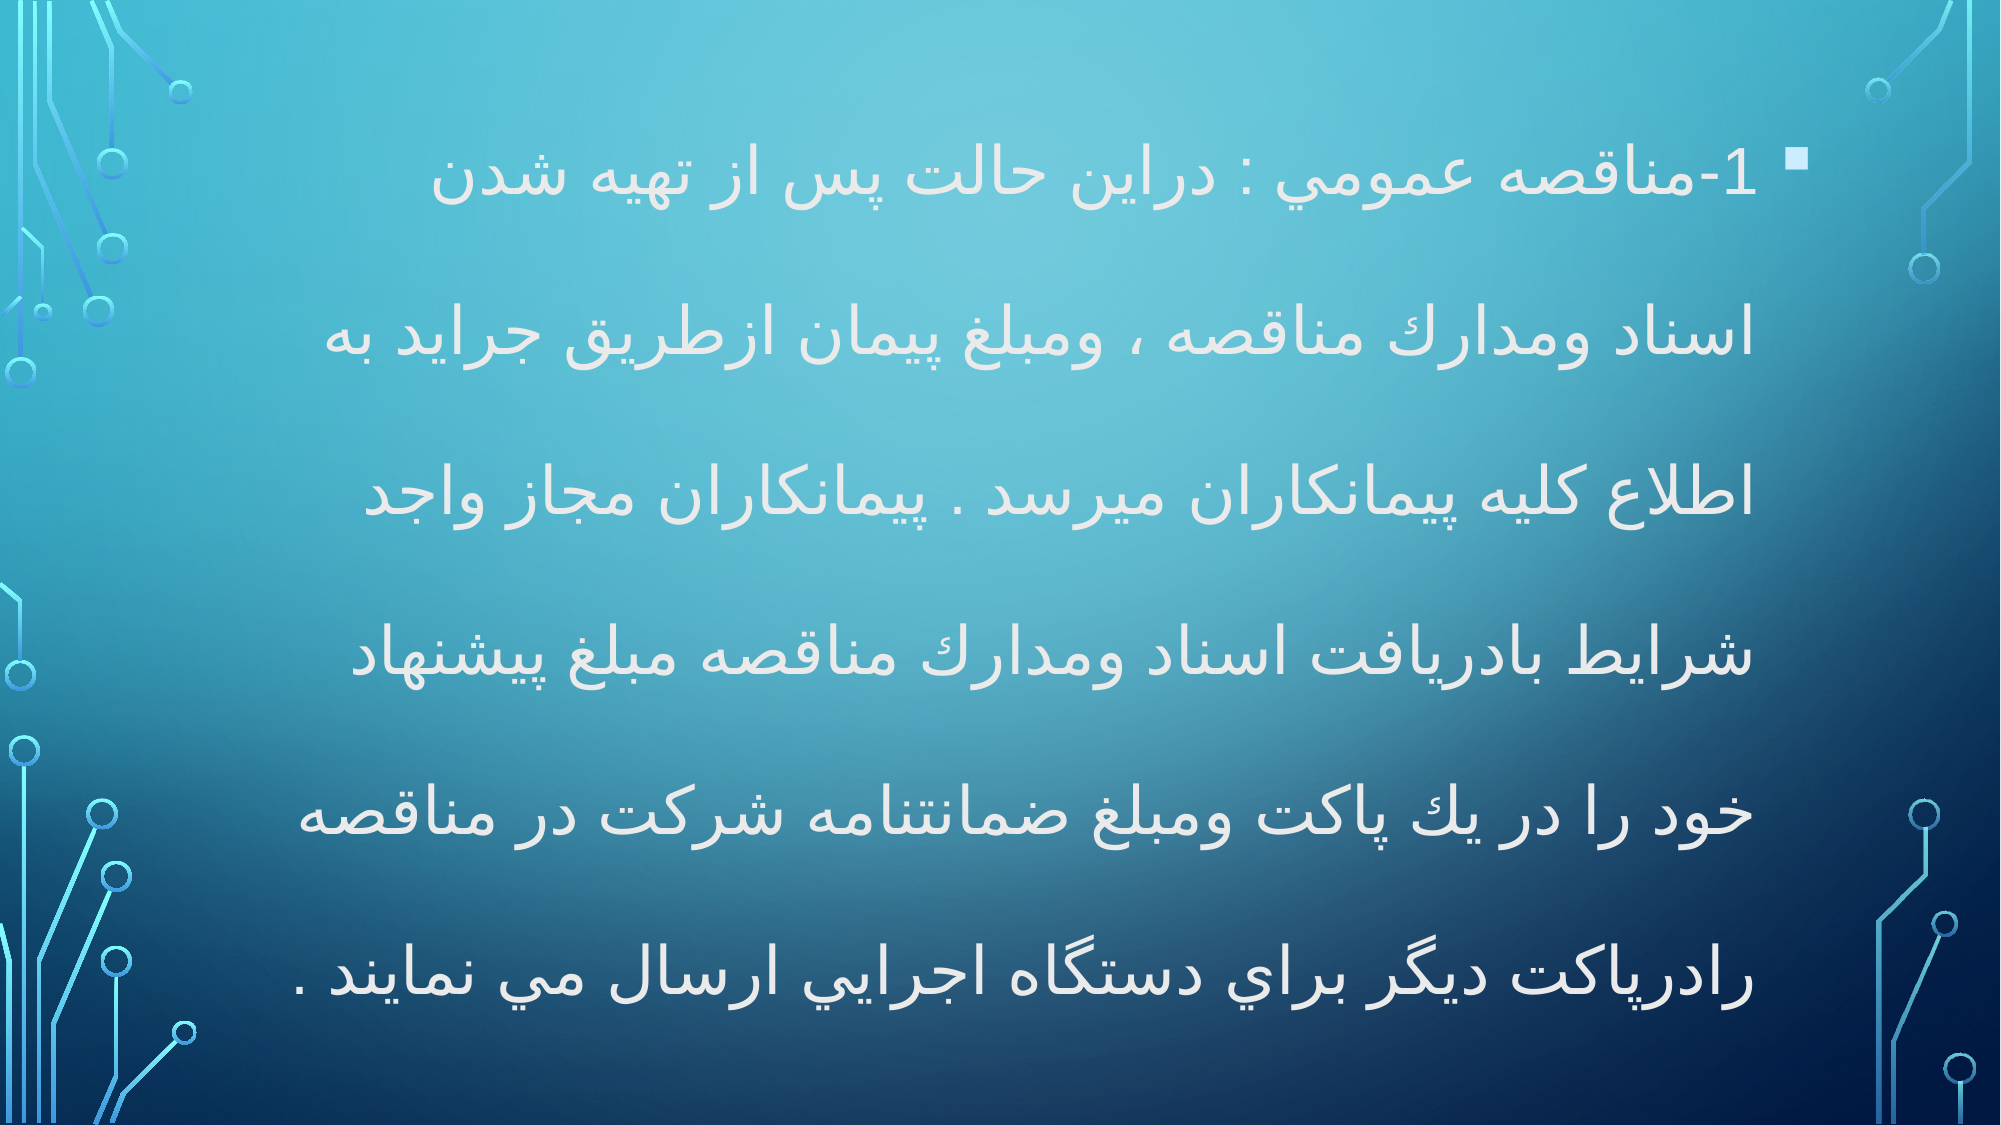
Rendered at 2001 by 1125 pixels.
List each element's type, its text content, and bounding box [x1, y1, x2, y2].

text_box 1-مناقصه عمومي : دراين حالت پس از تهيه شدن اسناد ومدارك مناقصه ، ومبلغ پيمان ازطريق جرايد به اطلاع كليه پيمانكاران ميرسد . پيمانكاران مجاز واجد شرايط بادريافت اسناد ومدارك مناقصه مبلغ پيشنهاد خود را در يك پاكت ومبلغ ضمانتنامه شركت در مناقصه رادرپاكت ديگر براي دستگاه اجرايي ارسال مي نمايند . [259, 40, 1830, 1015]
